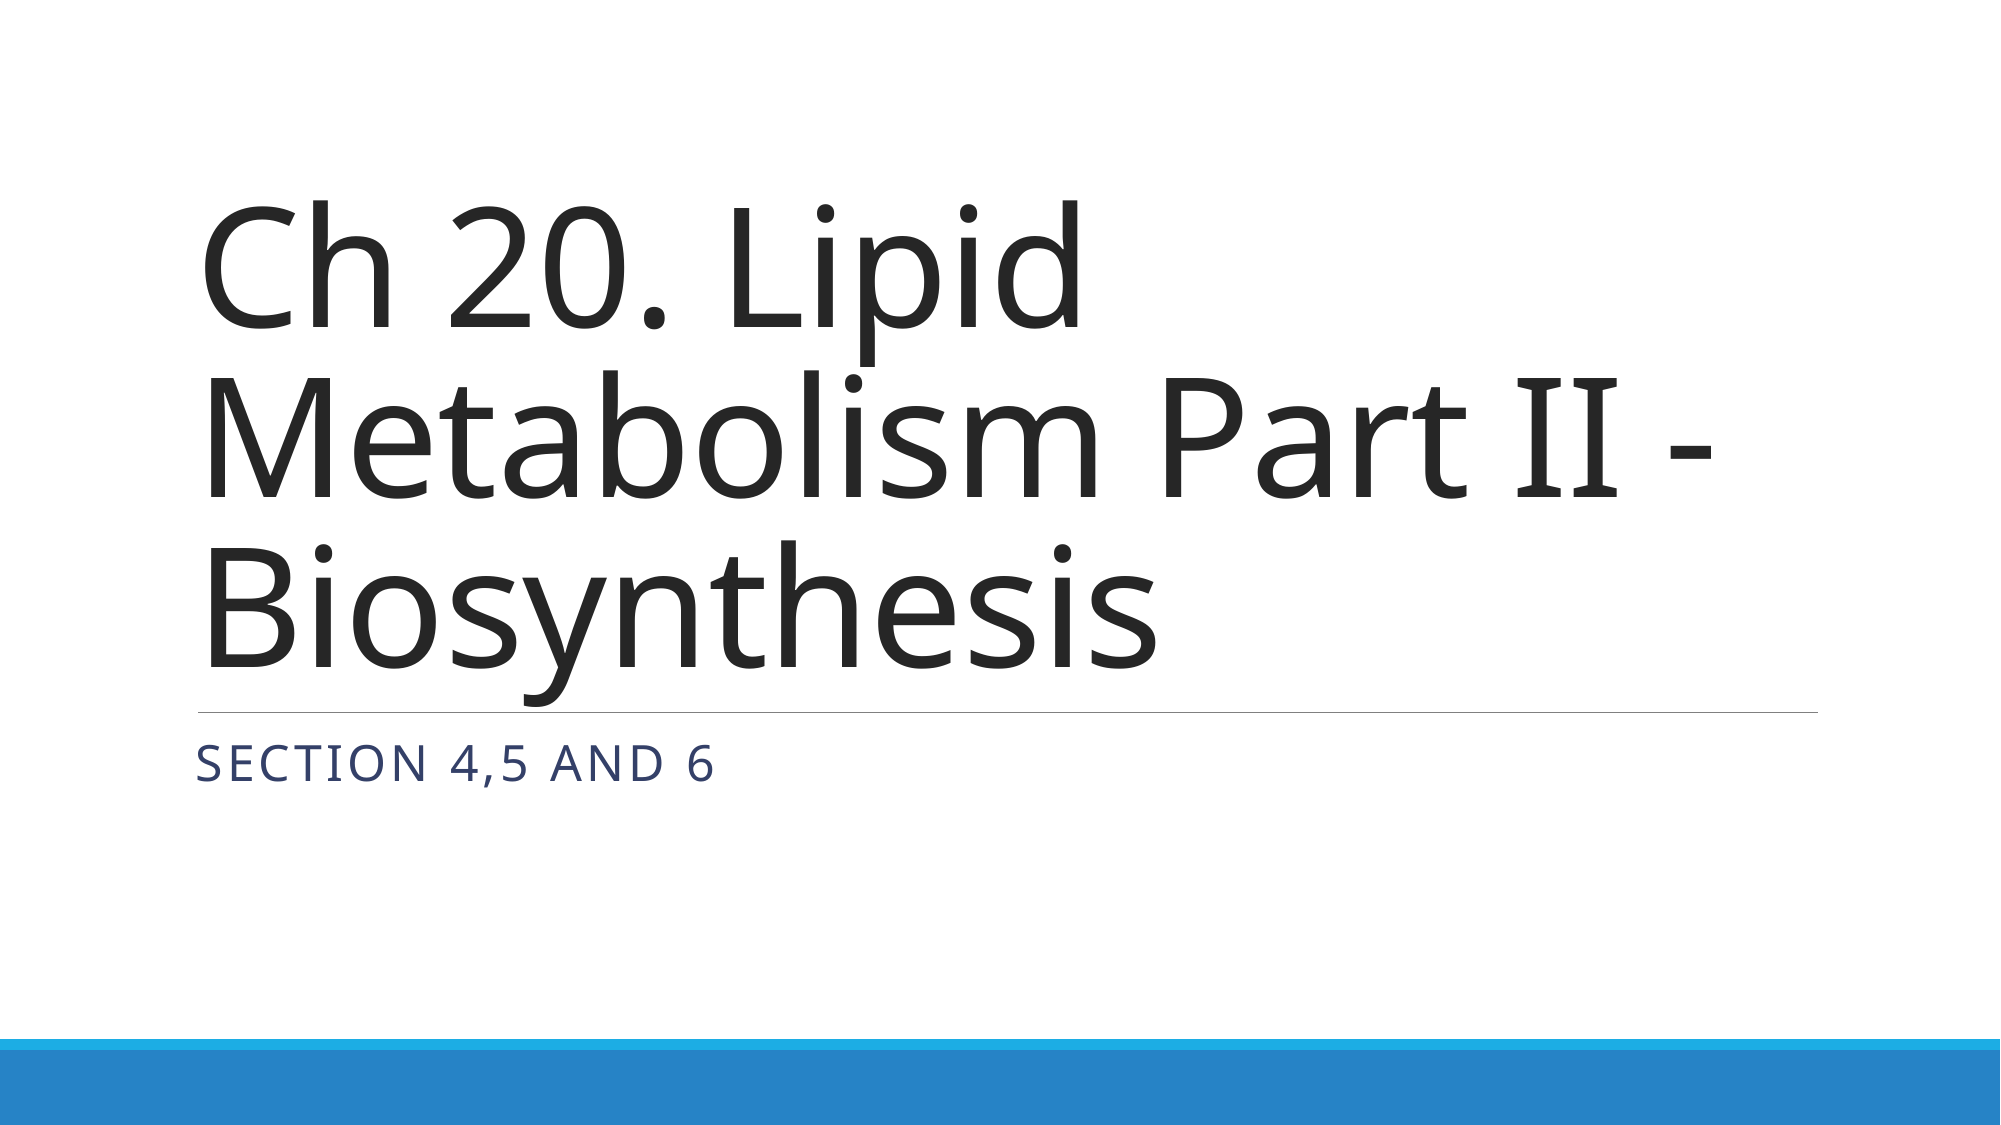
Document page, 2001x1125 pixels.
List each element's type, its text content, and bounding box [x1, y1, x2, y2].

subtitle Section 4,5 and 6 [180, 730, 1831, 919]
title Ch 20. Lipid Metabolism Part II - Biosynthesis [180, 124, 1830, 710]
